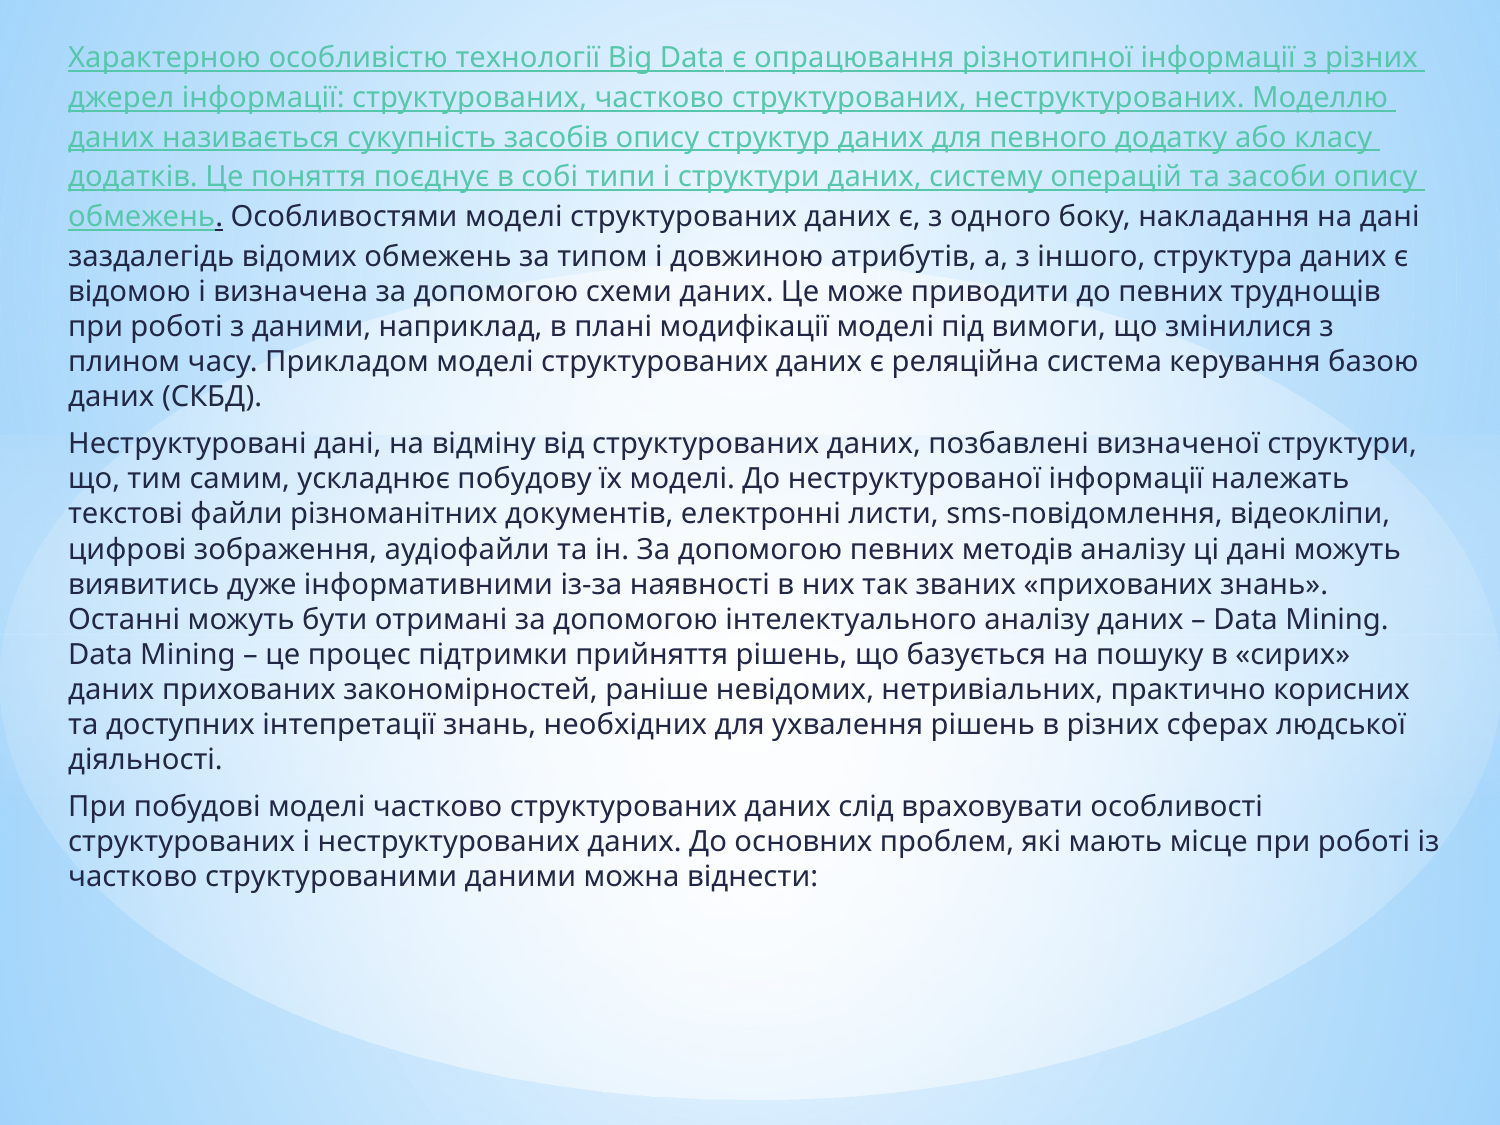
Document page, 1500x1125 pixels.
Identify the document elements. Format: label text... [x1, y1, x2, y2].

subtitle Характерною особливістю технології Big Data є опрацювання різнотипної інформації з різних джерел інформації: структурованих, частково структурованих, неструктурованих. Моделлю даних називається сукупність засобів опису структур даних для певного додатку або класу додатків. Це поняття поєднує в собі типи і структури даних, систему операцій та засоби опису обмежень. Особливостями моделі структурованих даних є, з одного боку, накладання на дані заздалегідь відомих обмежень за типом і довжиною атрибутів, а, з іншого, структура даних є відомою і визначена за допомогою схеми даних. Це може приводити до певних труднощів при роботі з даними, наприклад, в плані модифікації моделі під вимоги, що змінилися з плином часу. Прикладом моделі структурованих даних є реляційна система керування базою даних (СКБД). Неструктуровані дані, на відміну від структурованих даних, позбавлені визначеної структури, що, тим самим, ускладнює побудову їх моделі. До неструктурованої інформації належать текстові файли різноманітних документів, електронні листи, sms-повідомлення, відеокліпи, цифрові зображення, аудіофайли та ін. За допомогою певних методів аналізу ці дані можуть виявитись дуже інформативними із-за наявності в них так званих «прихованих знань». Останні можуть бути отримані за допомогою інтелектуального аналізу даних – Data Mining. Data Mining – це процес підтримки прийняття рішень, що базується на пошуку в «сирих» даних прихованих закономірностей, раніше невідомих, нетривіальних, практично корисних та доступних інтепретації знань, необхідних для ухвалення рішень в різних сферах людської діяльності. При побудові моделі частково структурованих даних слід враховувати особливості структурованих і неструктурованих даних. До основних проблем, які мають місце при роботі із частково структурованими даними можна віднести: [53, 30, 1459, 1083]
